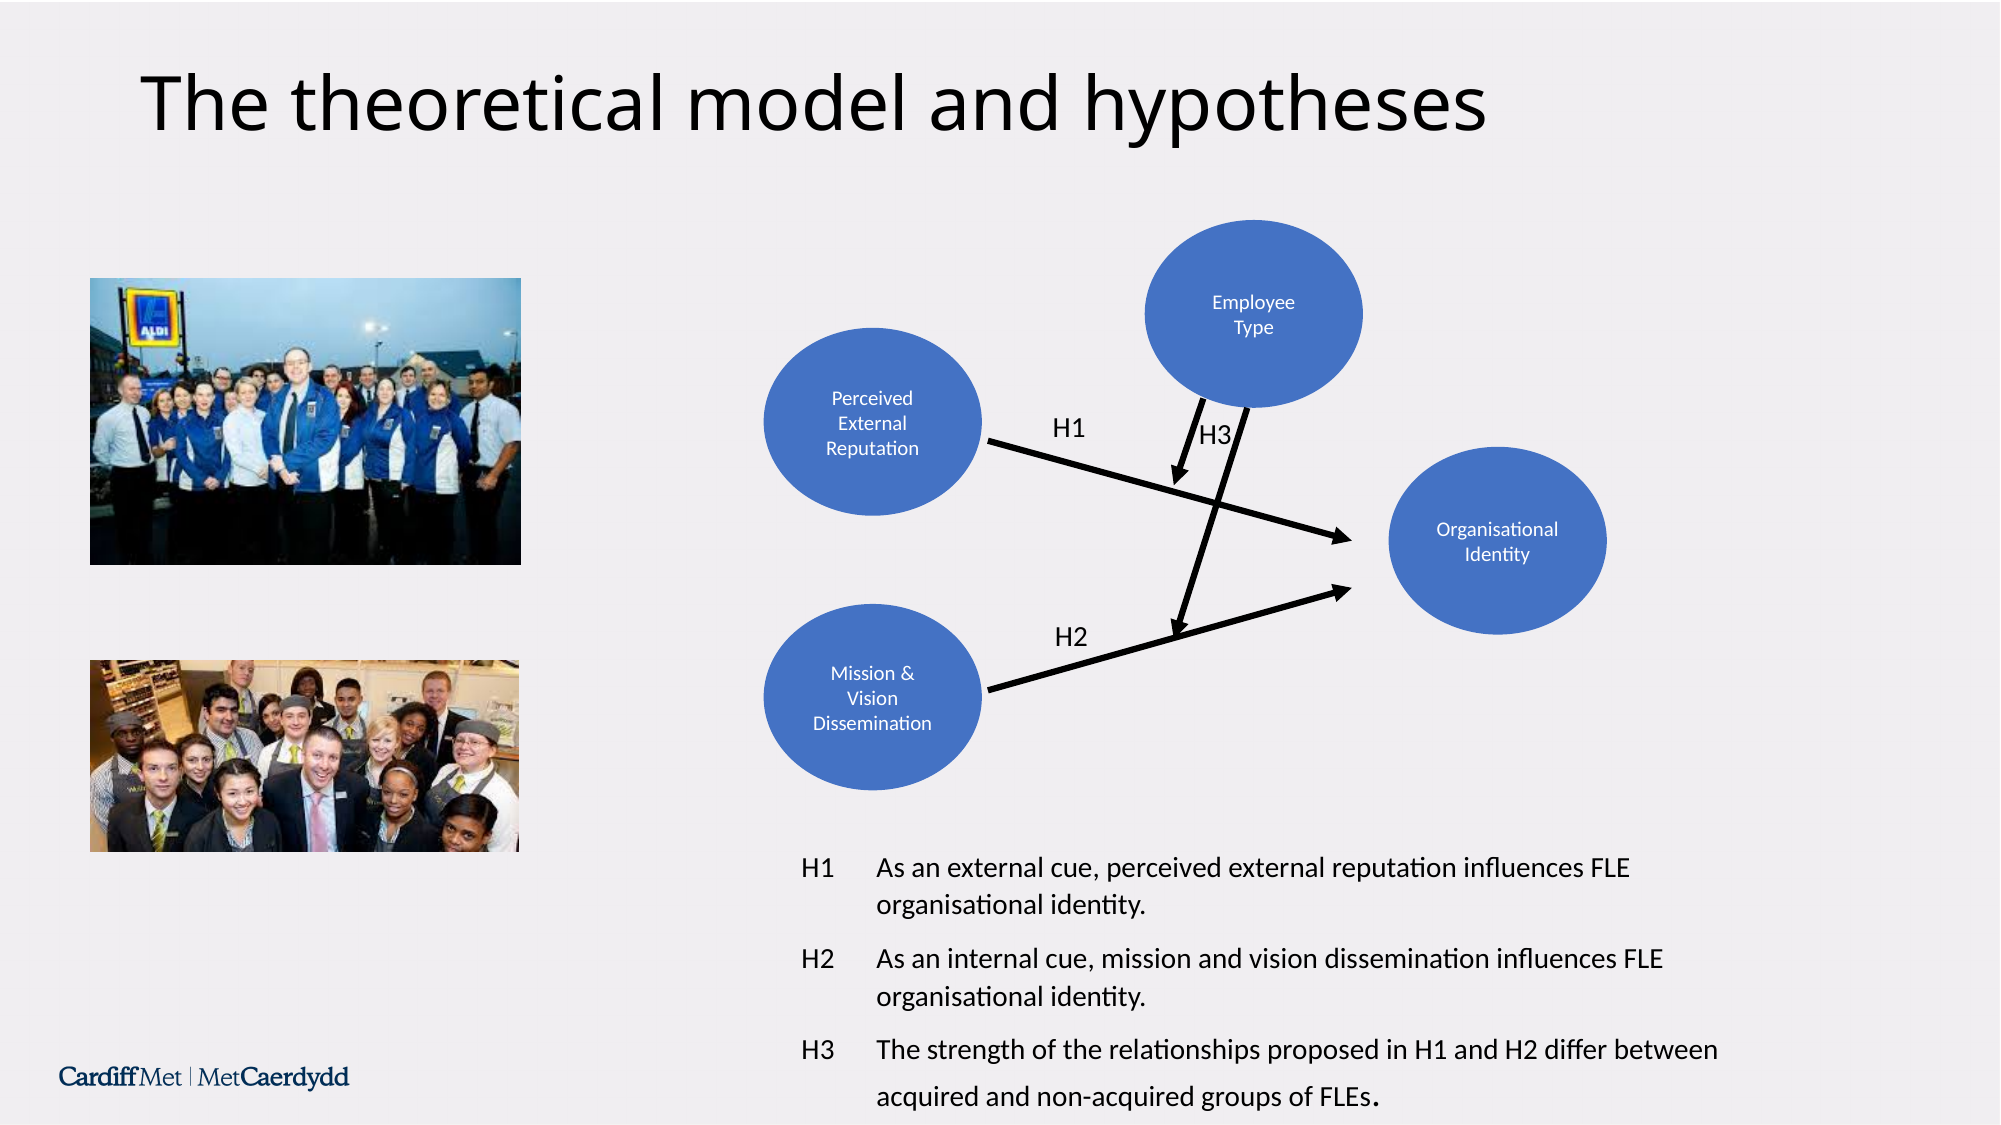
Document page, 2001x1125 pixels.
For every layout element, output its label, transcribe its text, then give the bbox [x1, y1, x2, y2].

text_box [1173, 407, 1248, 640]
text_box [1173, 398, 1204, 407]
text_box Perceived External Reputation [762, 326, 983, 517]
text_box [1248, 440, 1352, 541]
text_box Mission & Vision Dissemination [762, 602, 983, 792]
title The theoretical model and hypotheses [125, 0, 1851, 216]
text_box Organisational Identity [1387, 445, 1608, 636]
text_box H1 As an external cue, perceived external reputation influences FLE organisational identity. H2 As an internal cue, mission and vision dissemination influences FLE organisational identity. H3 The strength of the relationships proposed in H1 and H2 differ between acquired and non-acquired groups of FLEs. [786, 838, 1787, 1122]
text_box H1 [1037, 401, 1101, 440]
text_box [987, 587, 1352, 691]
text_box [987, 440, 1173, 541]
text_box Employee Type [1143, 218, 1364, 409]
picture [0, 2, 2000, 1125]
